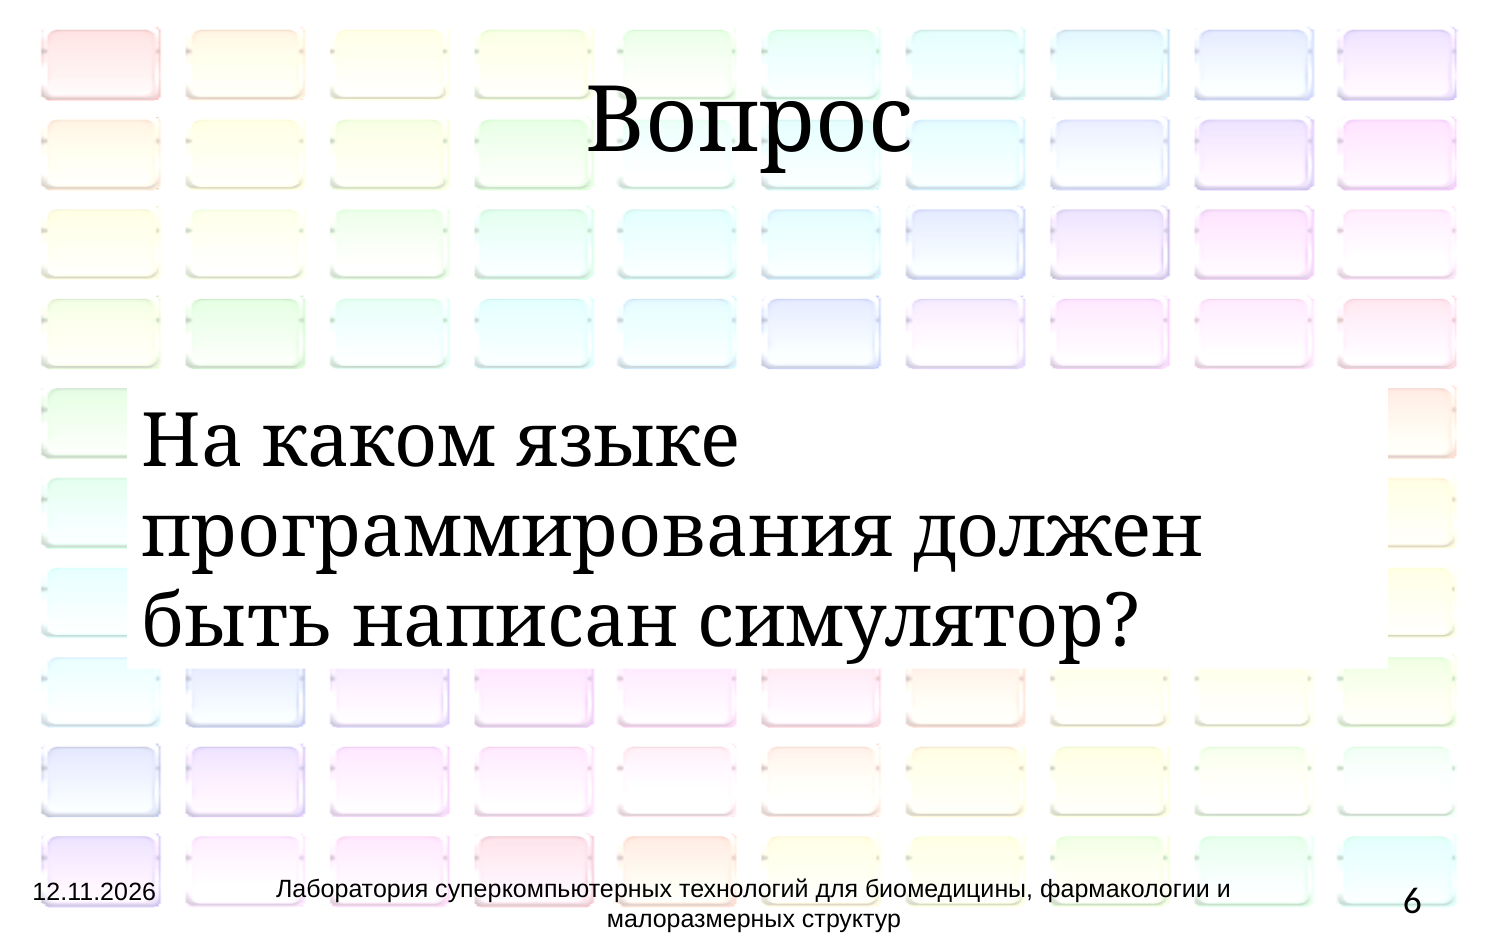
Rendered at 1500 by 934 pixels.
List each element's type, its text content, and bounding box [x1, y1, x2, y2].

picture [0, 0, 1500, 934]
text_box 6 [1387, 868, 1473, 918]
text_box Лаборатория суперкомпьютерных технологий для биомедицины, фармакологии и малоразмерных структур [171, 864, 1338, 915]
title Вопрос [75, 37, 1425, 193]
text_box 06.12.2012 [17, 868, 183, 918]
text_box На каком языке программирования должен быть написан симулятор? [125, 382, 1390, 671]
